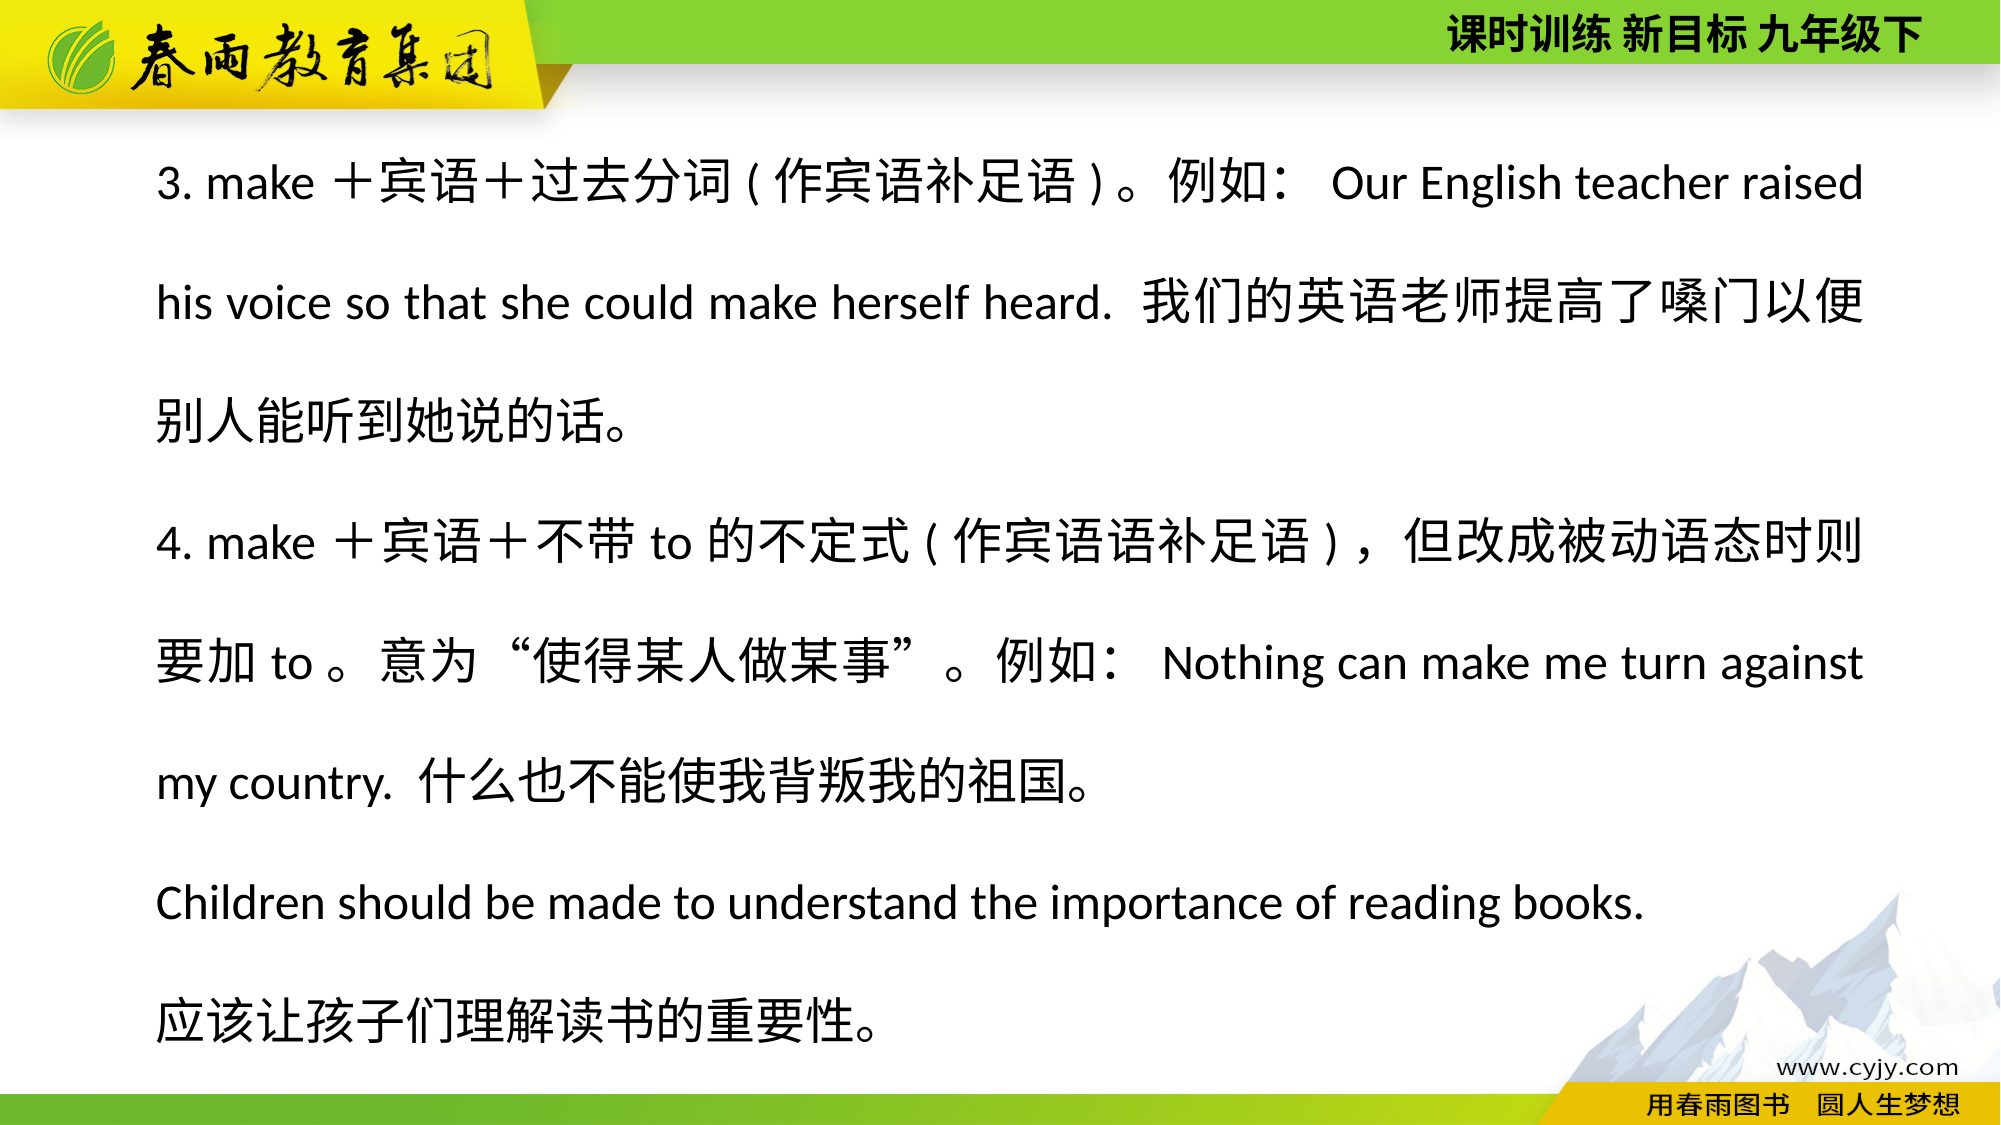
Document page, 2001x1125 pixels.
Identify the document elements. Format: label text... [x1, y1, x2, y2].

picture [0, 0, 2001, 1125]
text_box 3. make＋宾语＋过去分词(作宾语补足语)。例如：Our English teacher raised his voice so that she could make herself heard. 我们的英语老师提高了嗓门以便别人能听到她说的话。 4. make＋宾语＋不带to的不定式(作宾语语补足语)，但改成被动语态时则要加to。意为“使得某人做某事”。例如：Nothing can make me turn against my country. 什么也不能使我背叛我的祖国。 Children should be made to understand the importance of reading books. 应该让孩子们理解读书的重要性。 [141, 81, 1880, 1057]
